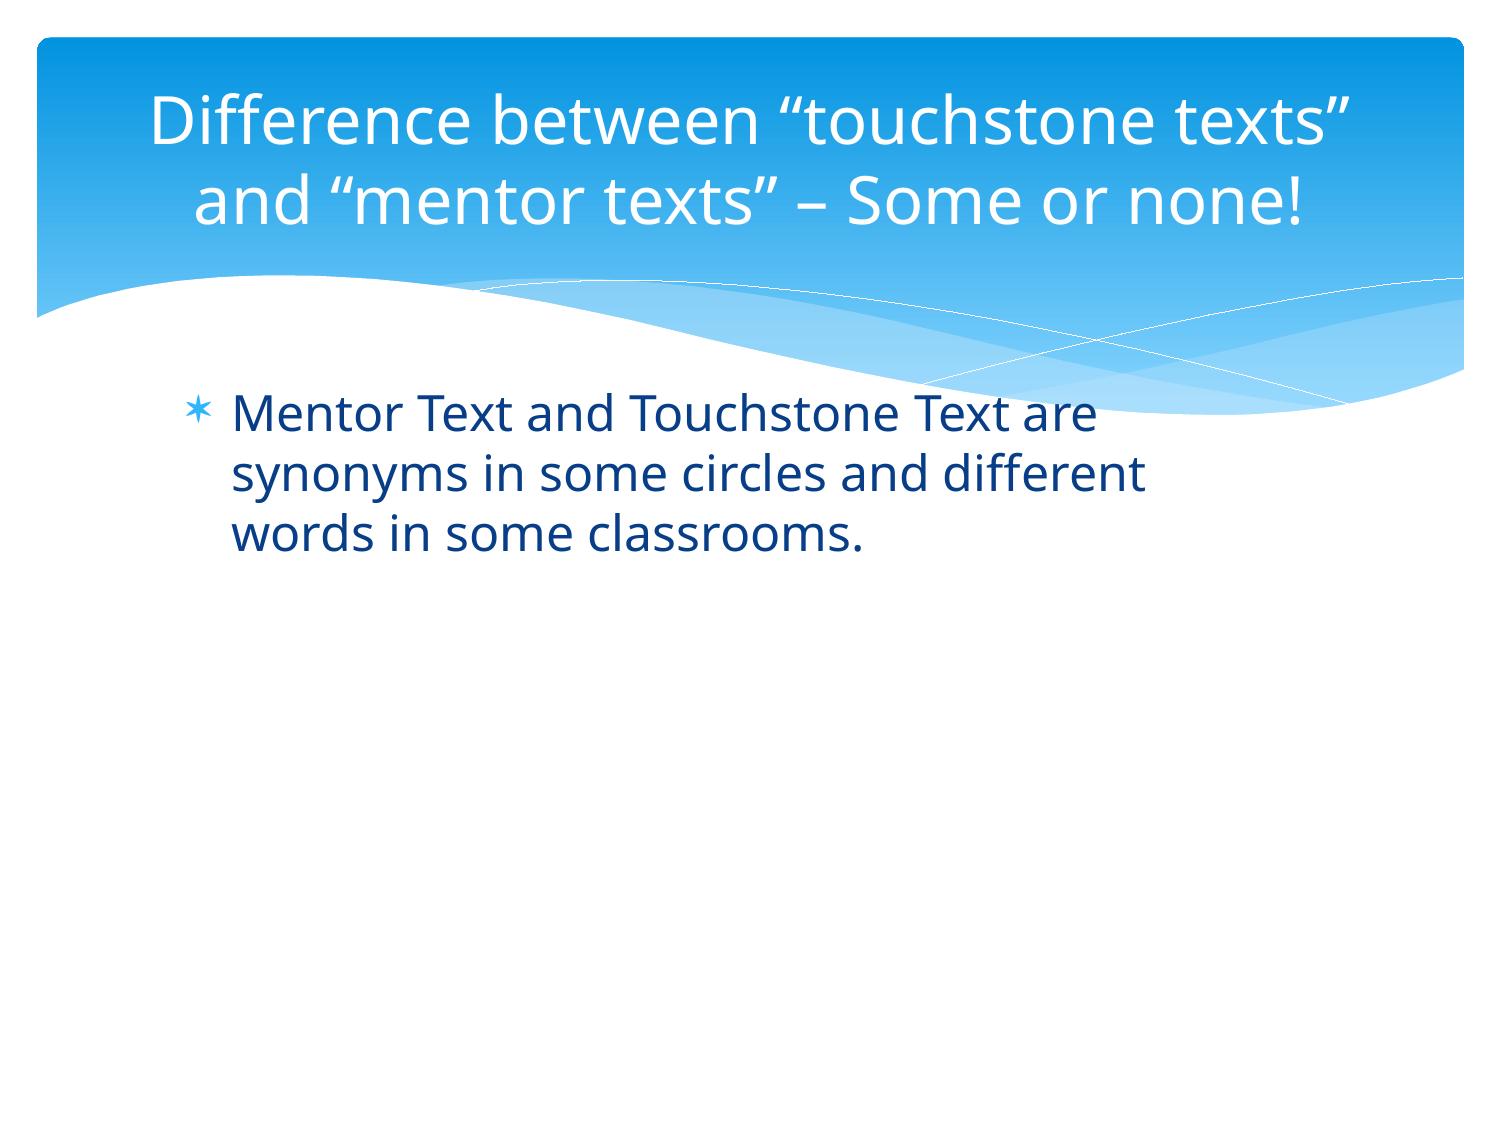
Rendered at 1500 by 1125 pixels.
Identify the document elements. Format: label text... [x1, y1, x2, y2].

list Mentor Text and Touchstone Text are synonyms in some circles and different words in some classrooms. [171, 373, 1283, 950]
title Difference between “touchstone texts” and “mentor texts” – Some or none! [75, 55, 1425, 261]
